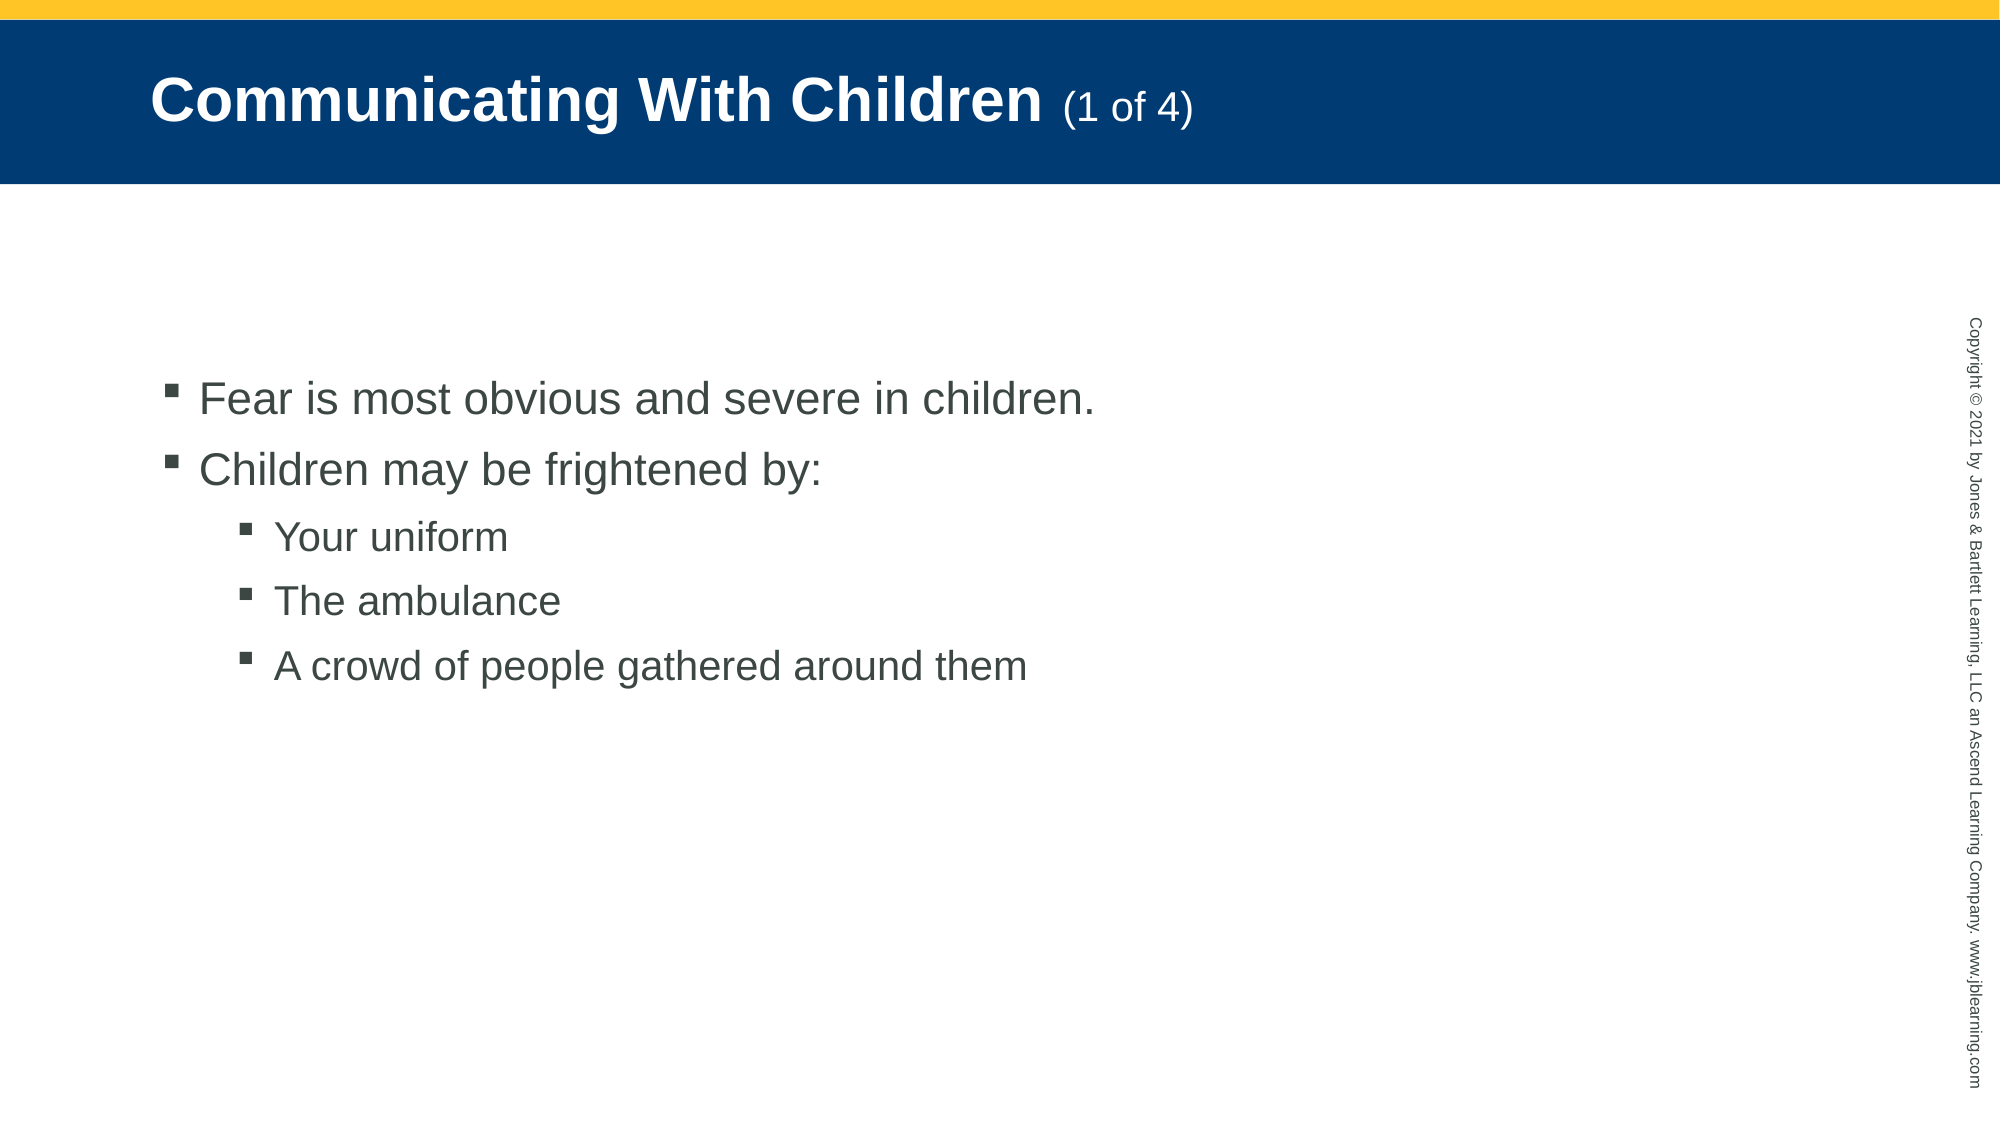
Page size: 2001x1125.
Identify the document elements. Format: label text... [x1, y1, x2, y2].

list Fear is most obvious and severe in children. Children may be frightened by: Your uniform The ambulance A crowd of people gathered around them [146, 361, 1859, 1016]
title Communicating With Children (1 of 4) [0, 19, 2000, 185]
